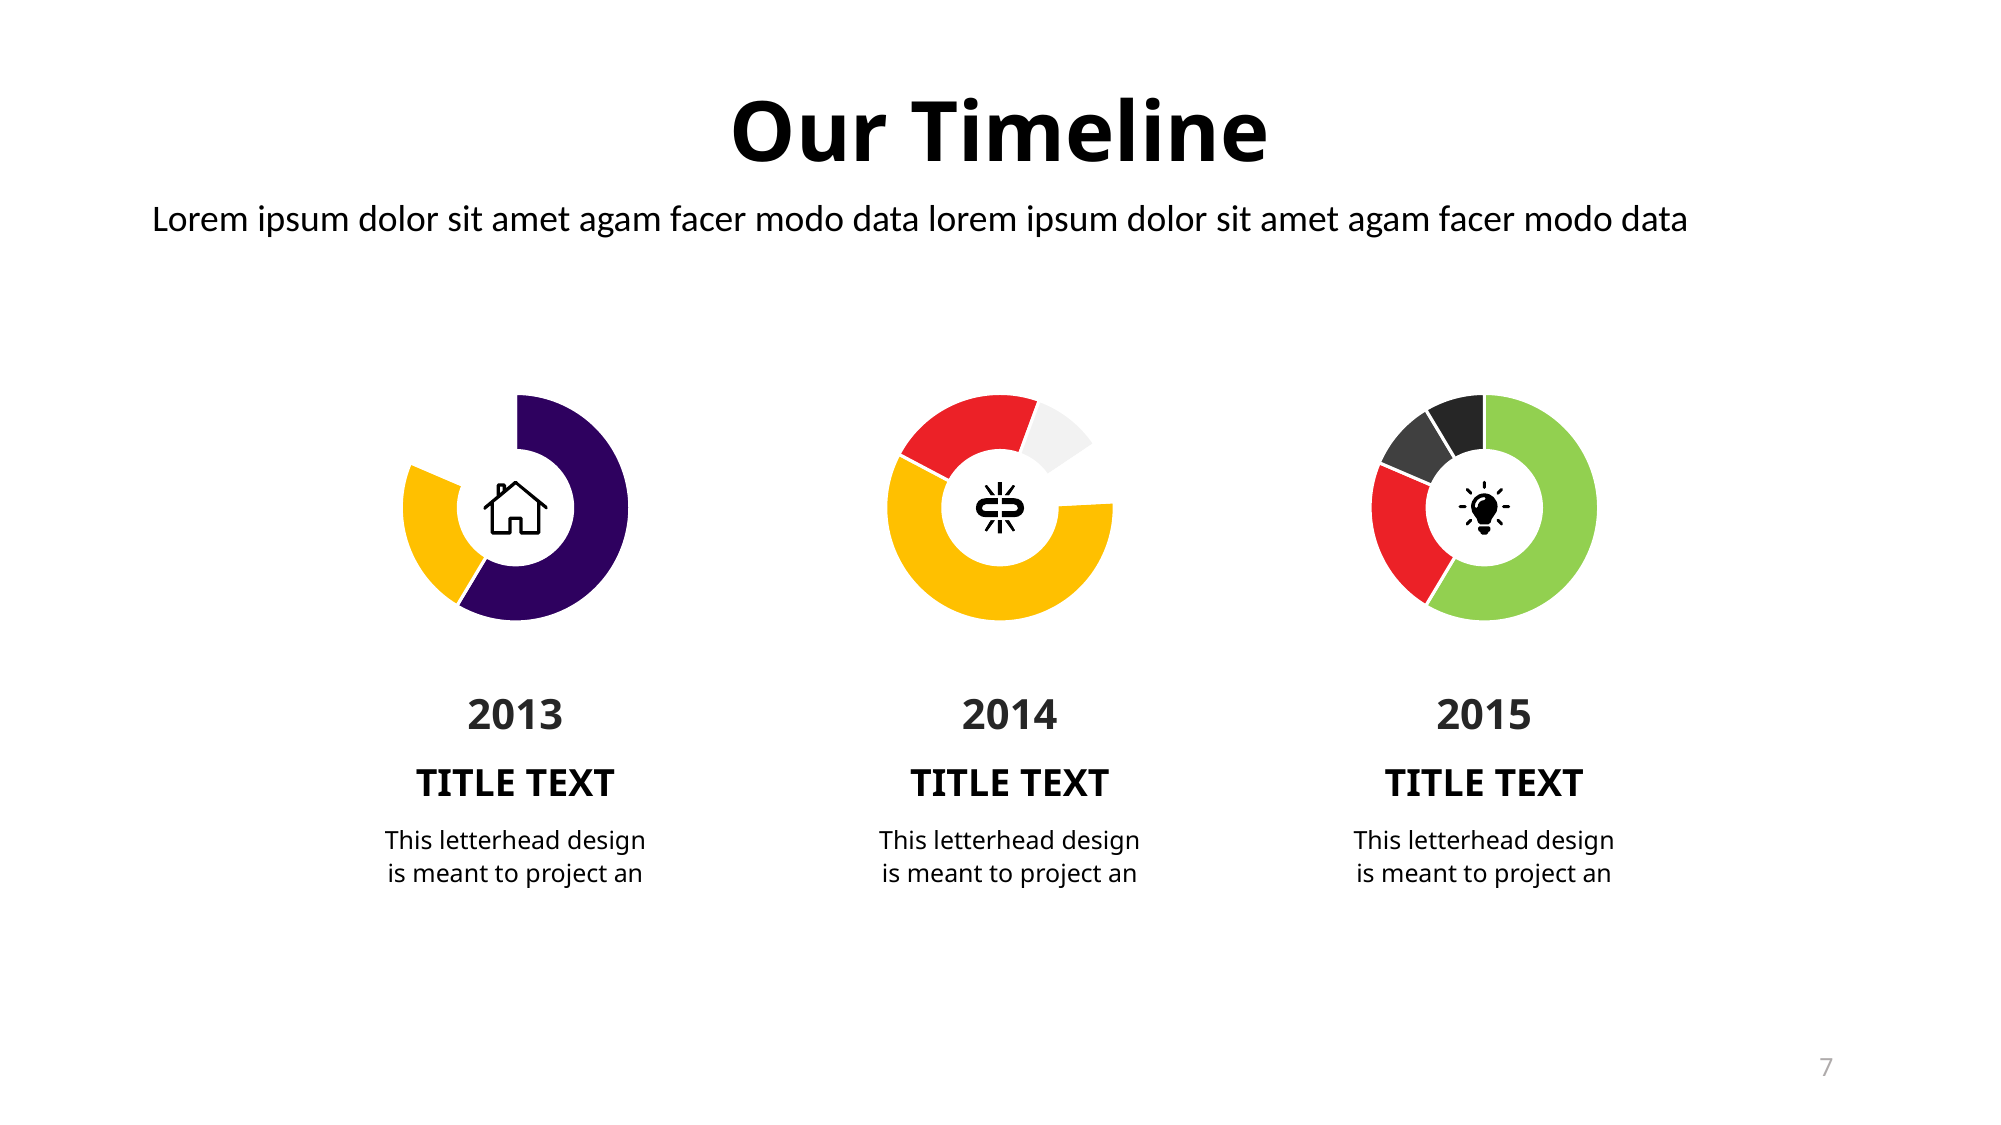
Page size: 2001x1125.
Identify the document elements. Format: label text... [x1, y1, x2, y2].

title Our Timeline [137, 78, 1863, 191]
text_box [376, 388, 1624, 889]
subtitle Lorem ipsum dolor sit amet agam facer modo data lorem ipsum dolor sit amet agam facer modo data [137, 191, 1863, 227]
slide_number 7 [1790, 1042, 1863, 1094]
